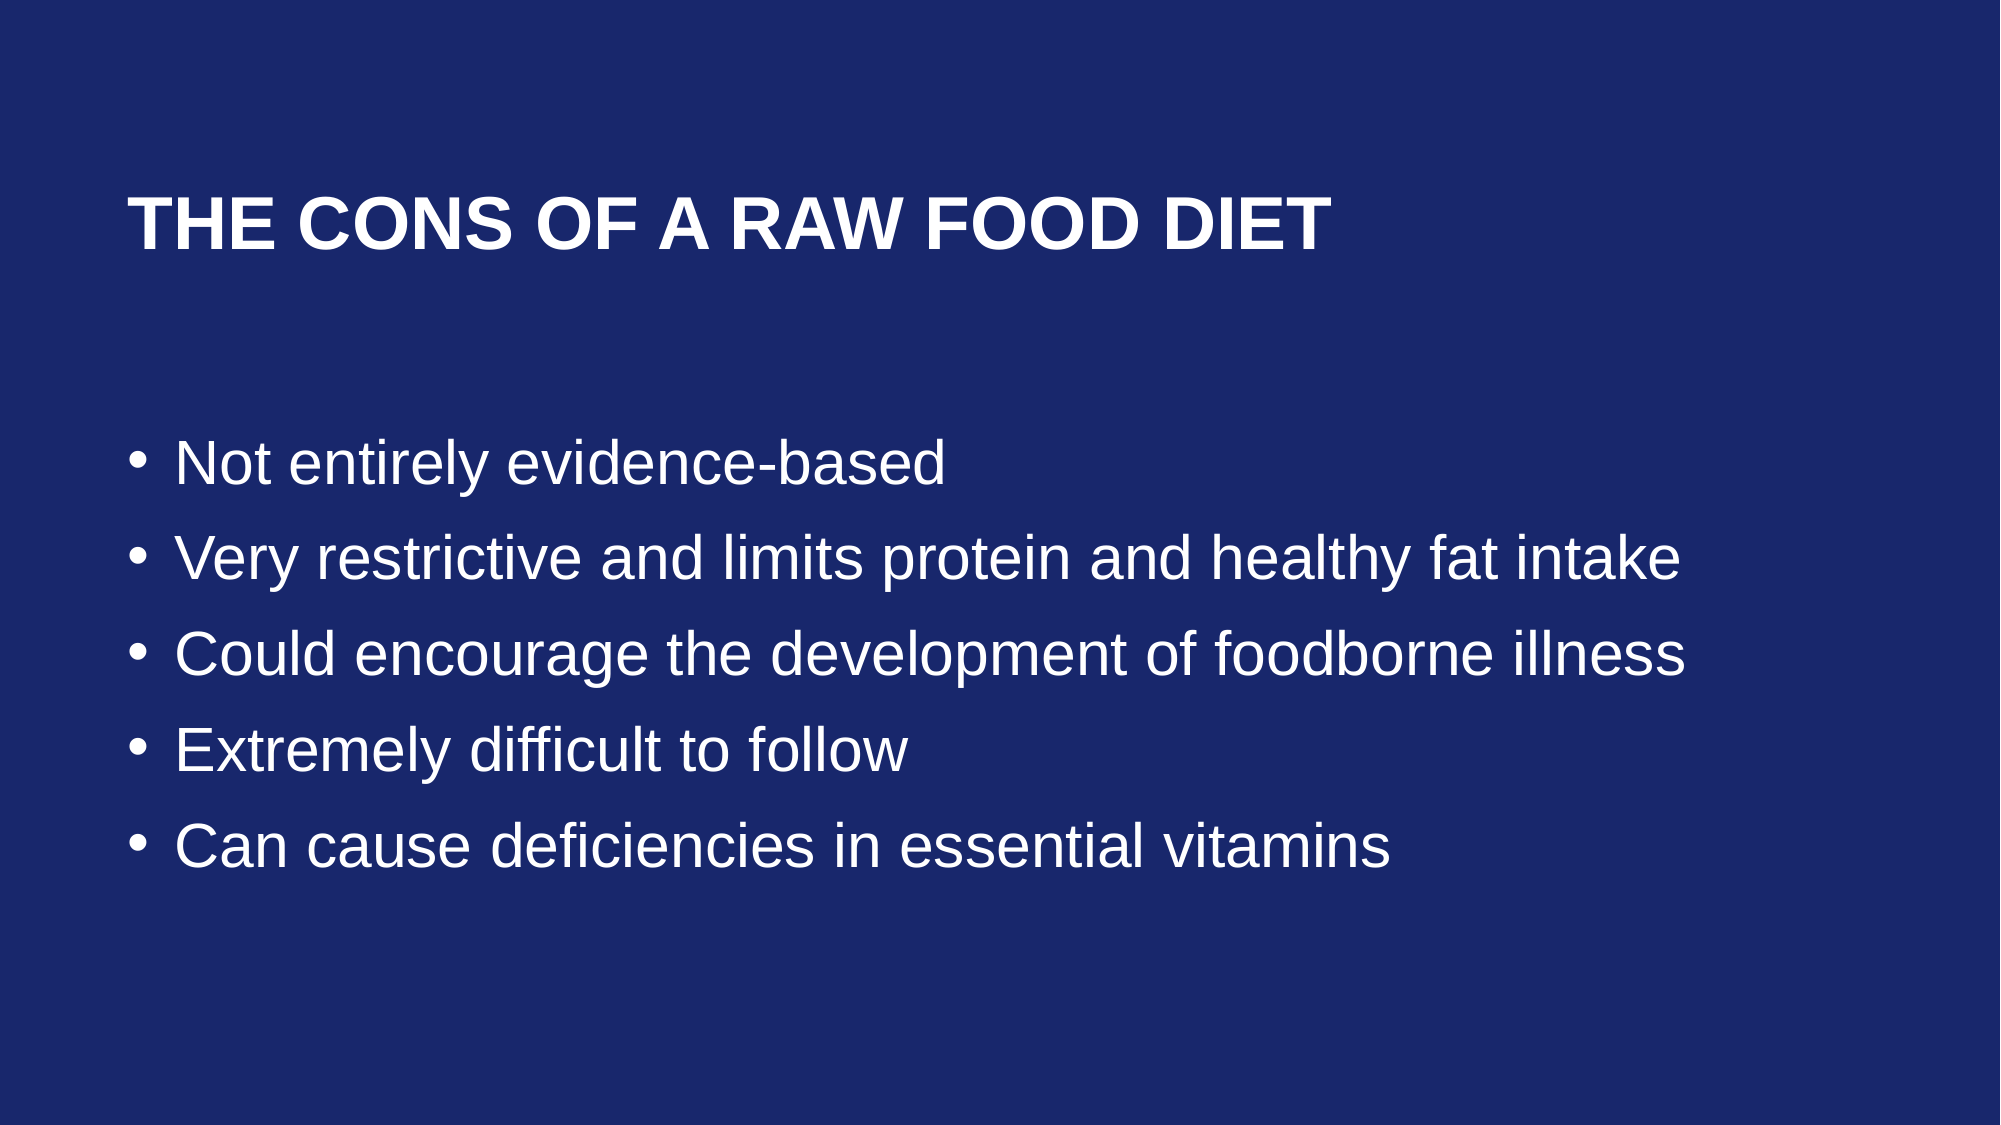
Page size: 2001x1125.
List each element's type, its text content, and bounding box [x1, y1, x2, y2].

list Not entirely evidence-based Very restrictive and limits protein and healthy fat intake Could encourage the development of foodborne illness Extremely difficult to follow Can cause deficiencies in essential vitamins [112, 351, 1775, 950]
title The Cons of a Raw Food Diet [112, 99, 1775, 339]
